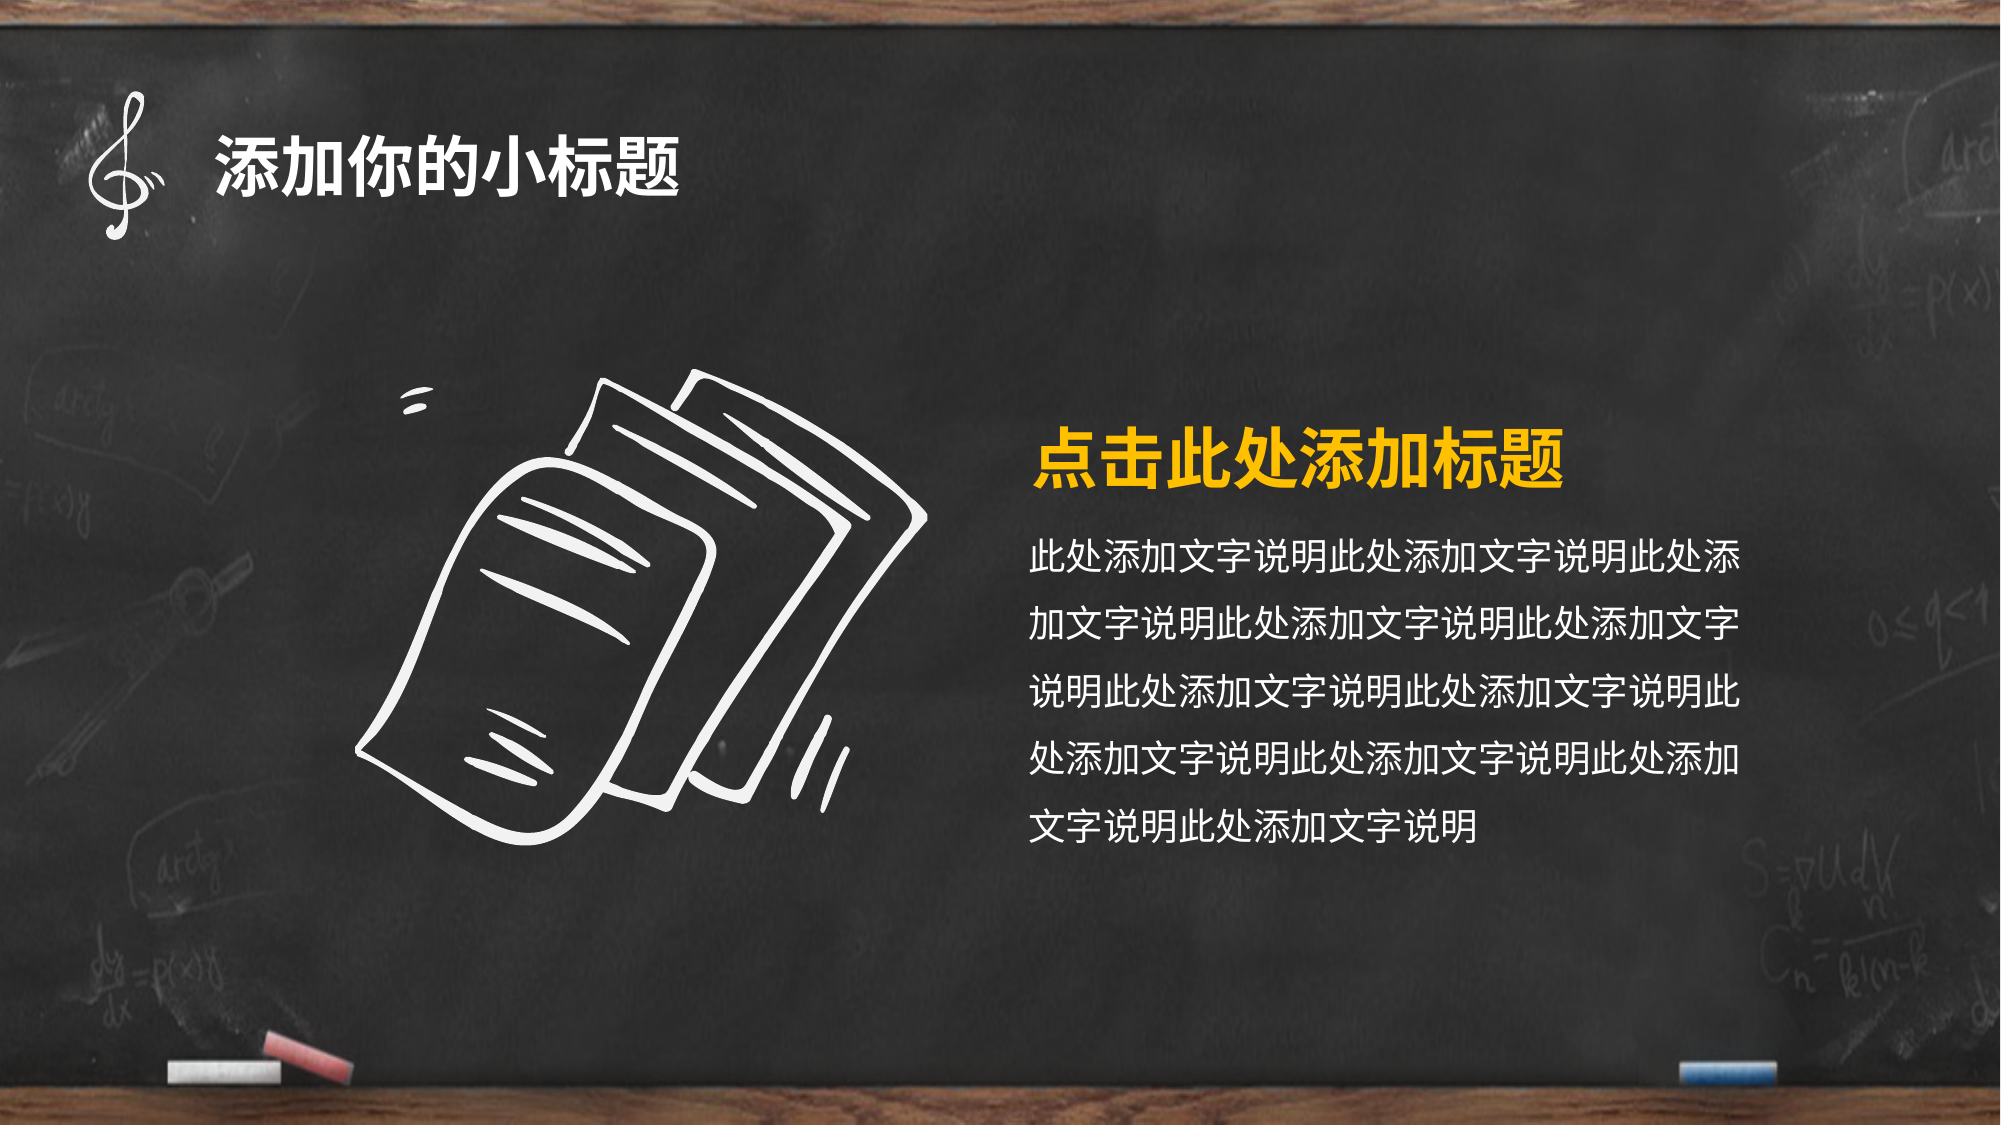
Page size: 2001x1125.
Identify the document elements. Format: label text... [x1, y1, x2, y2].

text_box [85, 90, 169, 242]
text_box 此处添加文字说明此处添加文字说明此处添加文字说明此处添加文字说明此处添加文字说明此处添加文字说明此处添加文字说明此处添加文字说明此处添加文字说明此处添加文字说明此处添加文字说明 [1013, 502, 1758, 855]
text_box 添加你的小标题 [214, 124, 682, 205]
picture [0, 0, 2001, 1125]
text_box 点击此处添加标题 [1017, 369, 1581, 502]
